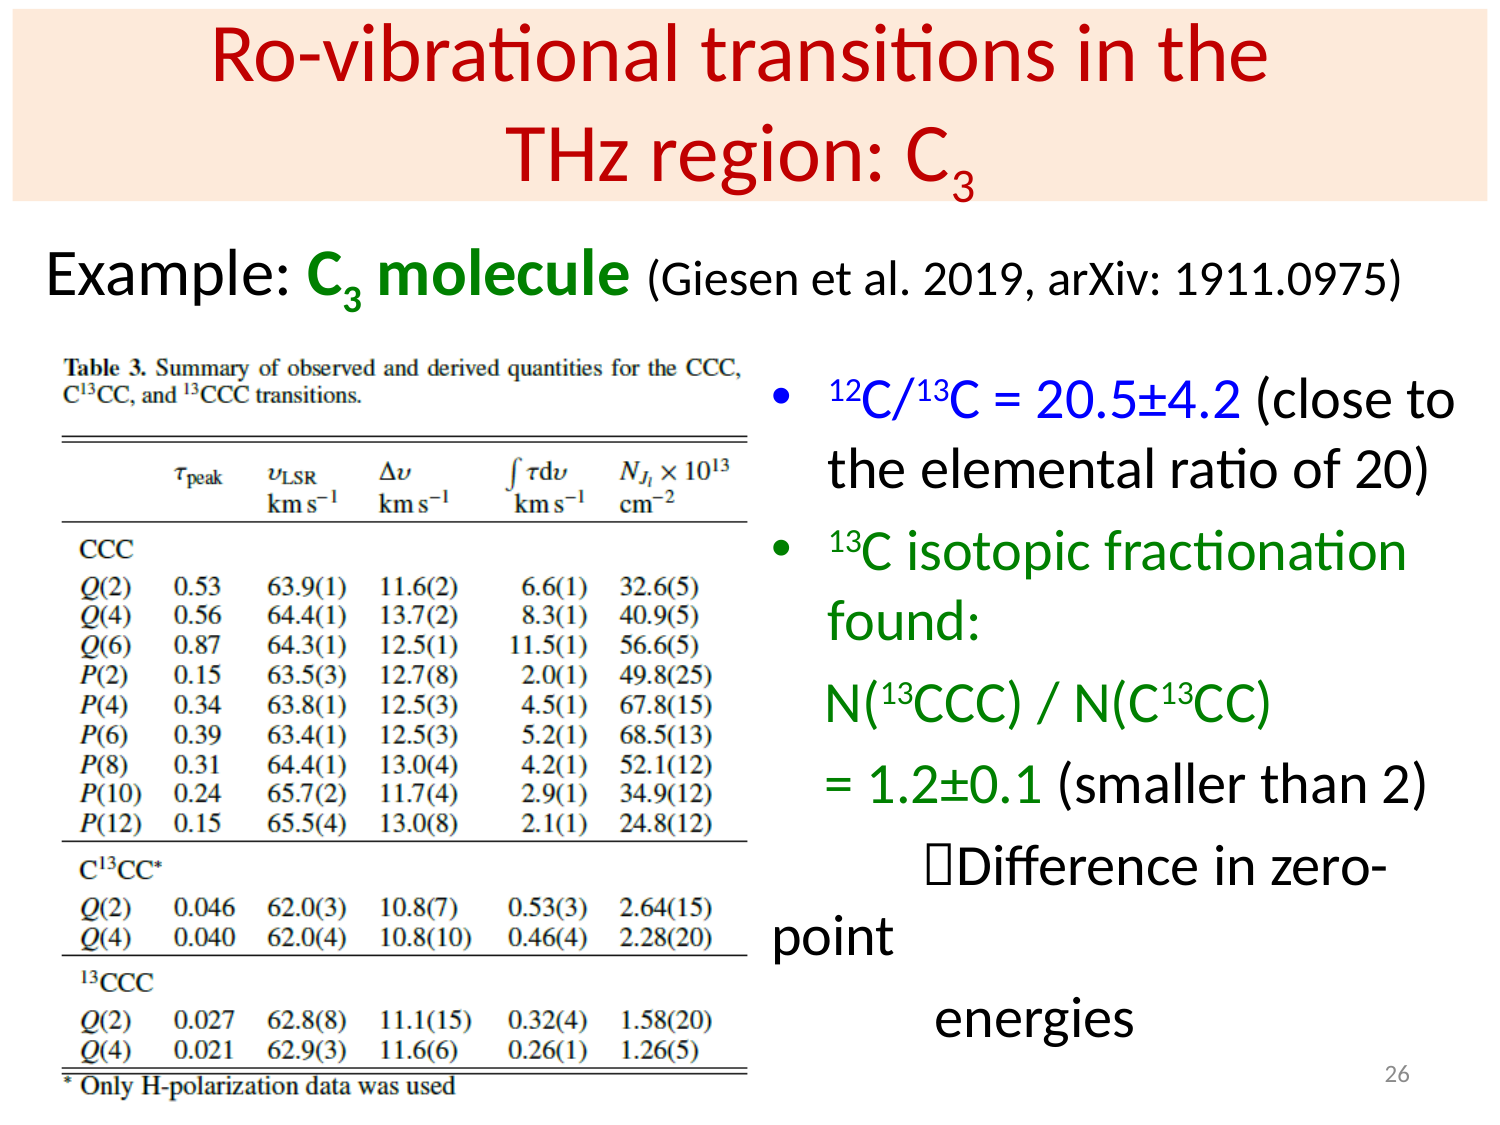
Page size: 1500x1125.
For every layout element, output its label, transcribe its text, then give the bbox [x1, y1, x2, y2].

list Example: C3 molecule (Giesen et al. 2019, arXiv: 1911.0975) [30, 221, 1488, 1047]
picture [42, 346, 757, 1114]
text_box 12C/13C = 20.5±4.2 (close to the elemental ratio of 20) 13C isotopic fractionation found: N(13CCC) / N(C13CC) = 1.2±0.1 (smaller than 2) Difference in zero-point energies [761, 352, 1488, 1106]
text_box Ro-vibrational transitions in the THz region: C3 [12, 8, 1488, 202]
